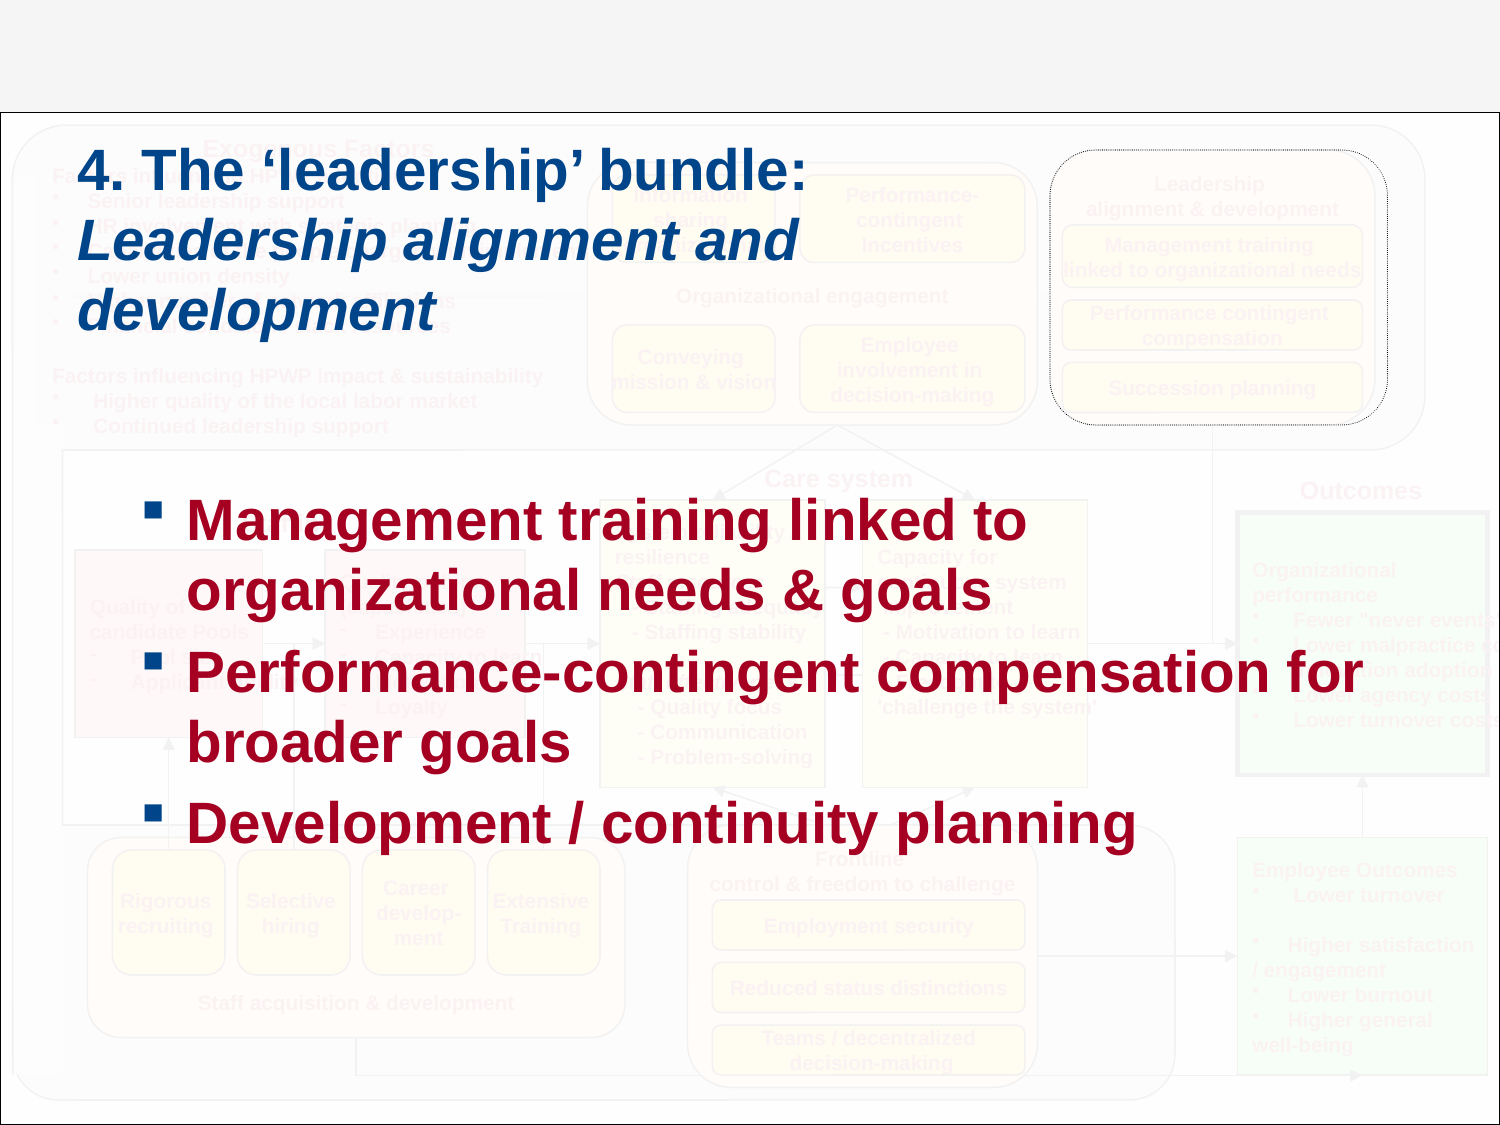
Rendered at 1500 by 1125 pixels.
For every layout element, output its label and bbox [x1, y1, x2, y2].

text_box [0, 112, 1500, 1125]
